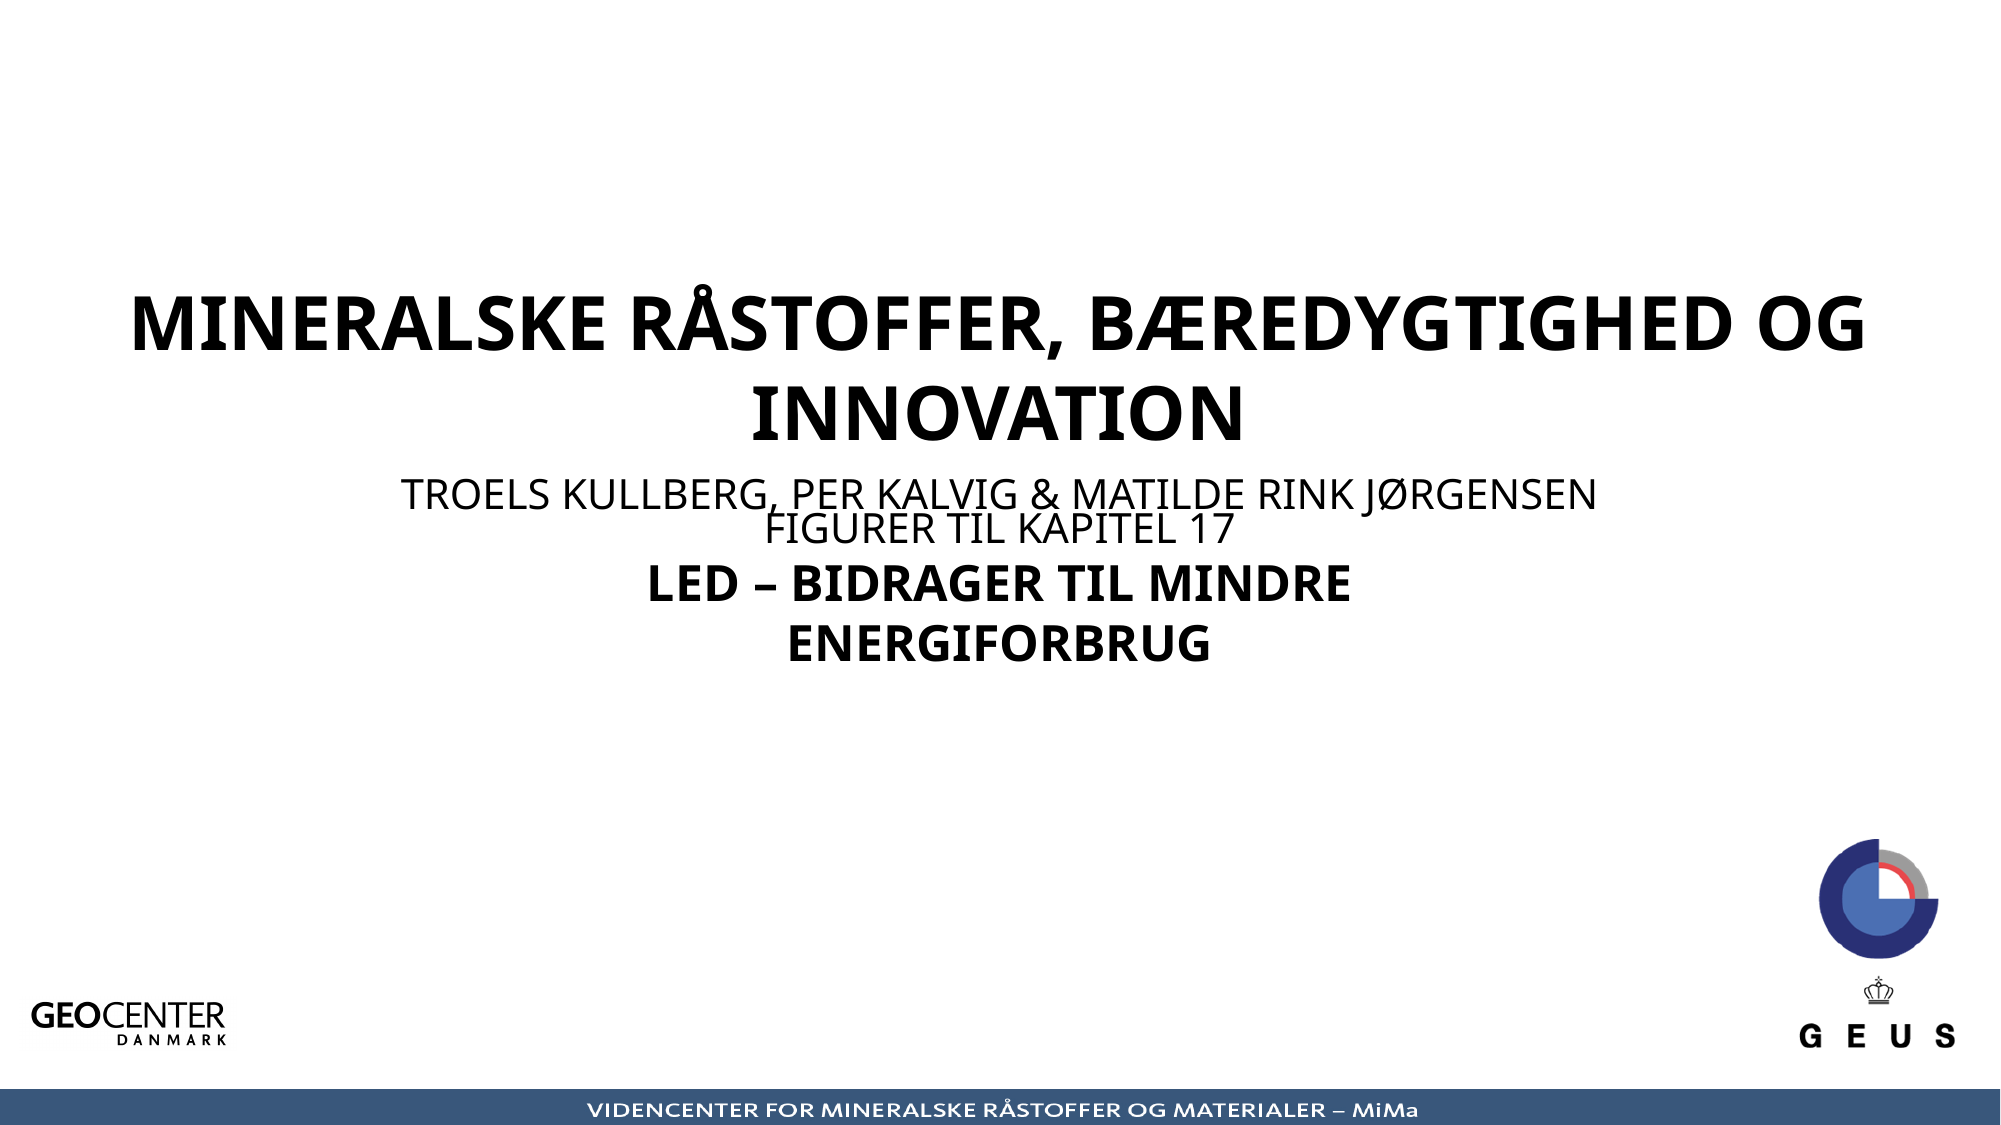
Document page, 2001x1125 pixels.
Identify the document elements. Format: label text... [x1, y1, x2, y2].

picture [19, 996, 237, 1052]
text_box Figurer til kapitel 17 LED – bidrager til mindre energiforbrug [422, 528, 1578, 645]
picture [0, 838, 2001, 1125]
text_box Mineralske råstoffer, bæredygtighed og innovation Troels Kullberg, Per Kalvig & Matilde Rink Jørgensen [103, 264, 1897, 529]
